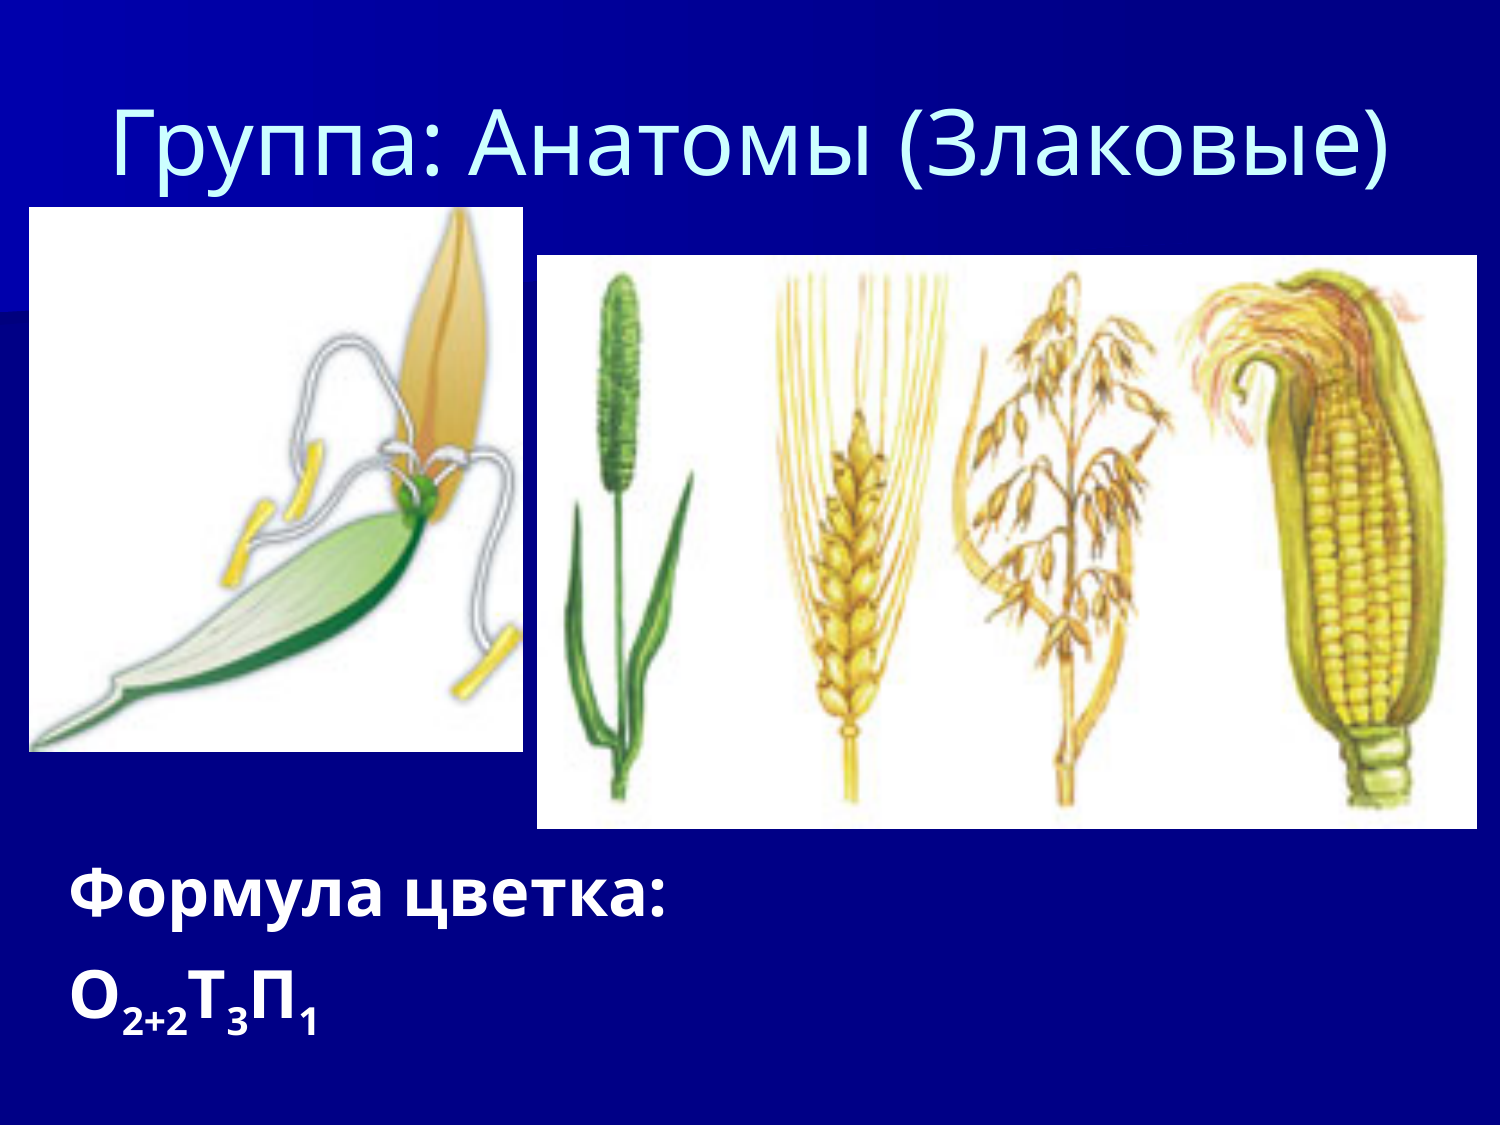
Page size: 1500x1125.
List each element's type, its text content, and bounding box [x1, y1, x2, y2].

picture [537, 255, 1477, 830]
text_box Формула цветка: О2+2Т3П1 [53, 834, 718, 1051]
picture [29, 207, 523, 752]
title Группа: Анатомы (Злаковые) [75, 45, 1425, 233]
